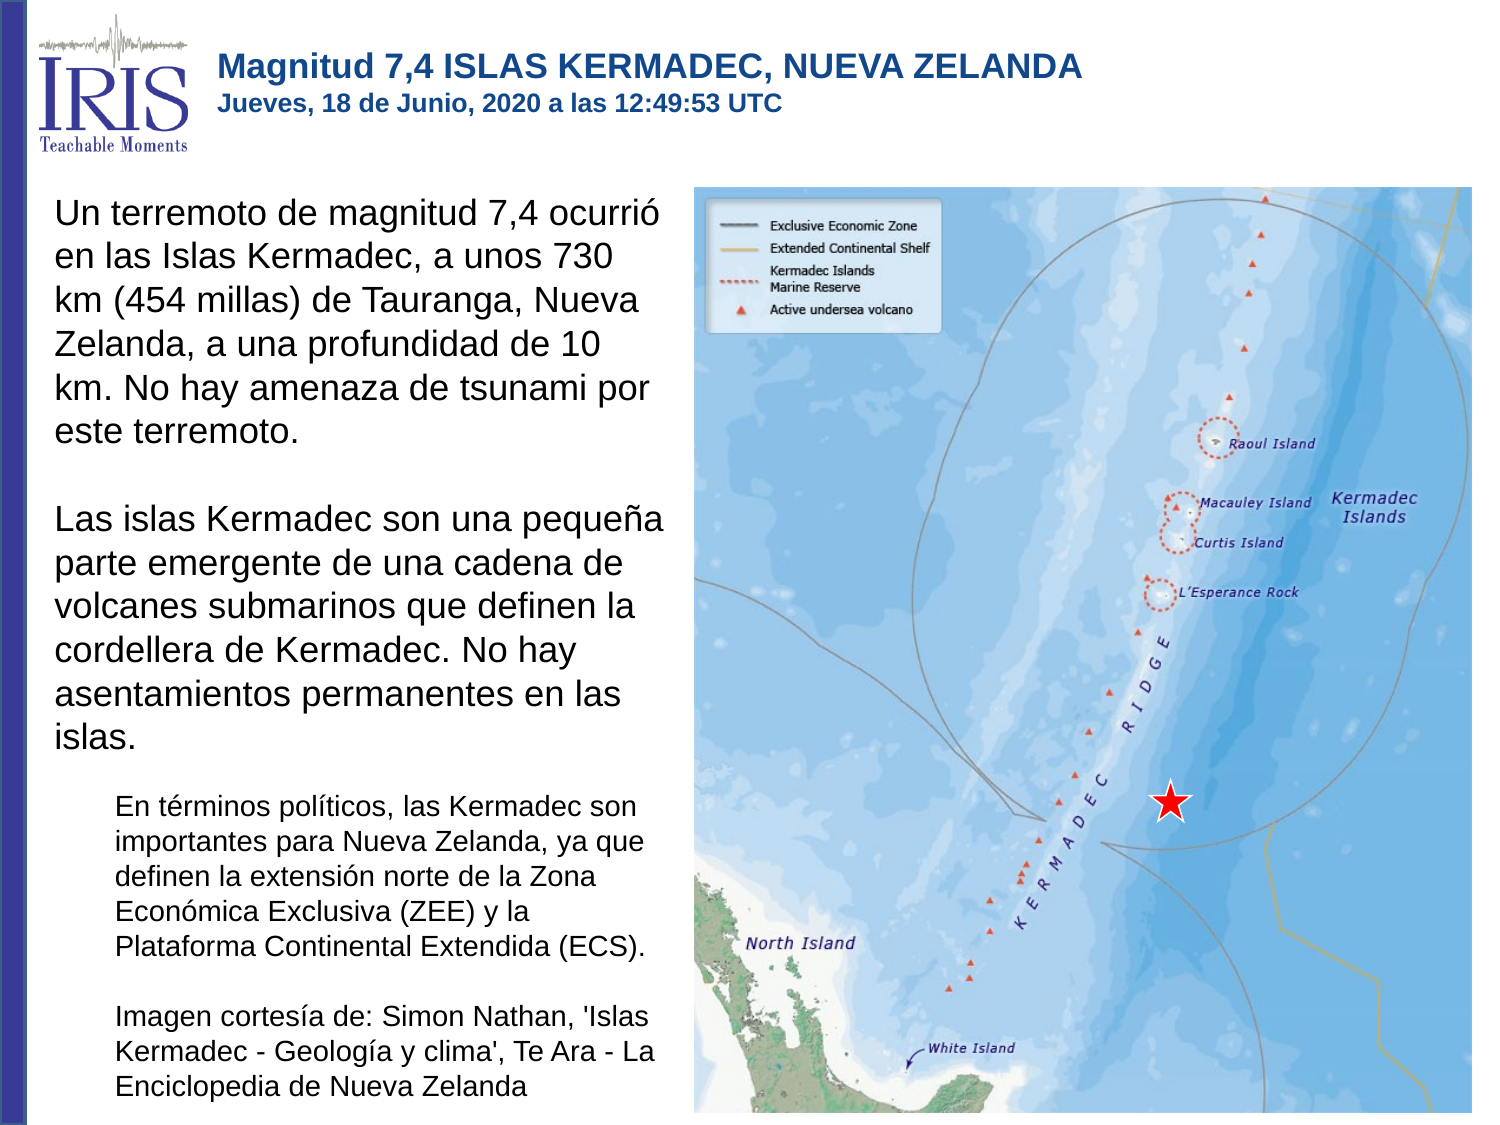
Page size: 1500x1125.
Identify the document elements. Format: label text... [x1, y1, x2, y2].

picture [694, 187, 1472, 1113]
text_box [0, 0, 27, 1125]
text_box Magnitud 7,4 ISLAS KERMADEC, NUEVA ZELANDA Jueves, 18 de Junio, 2020 a las 12:49:53 UTC [202, 0, 1499, 125]
picture [39, 12, 188, 165]
text_box En términos políticos, las Kermadec son importantes para Nueva Zelanda, ya que definen la extensión norte de la Zona Económica Exclusiva (ZEE) y la Plataforma Continental Extendida (ECS). Imagen cortesía de: Simon Nathan, 'Islas Kermadec - Geología y clima', Te Ara - La Enciclopedia de Nueva Zelanda [99, 779, 683, 1110]
text_box Un terremoto de magnitud 7,4 ocurrió en las Islas Kermadec, a unos 730 km (454 millas) de Tauranga, Nueva Zelanda, a una profundidad de 10 km. No hay amenaza de tsunami por este terremoto. Las islas Kermadec son una pequeña parte emergente de una cadena de volcanes submarinos que definen la cordellera de Kermadec. No hay asentamientos permanentes en las islas. [39, 181, 683, 810]
